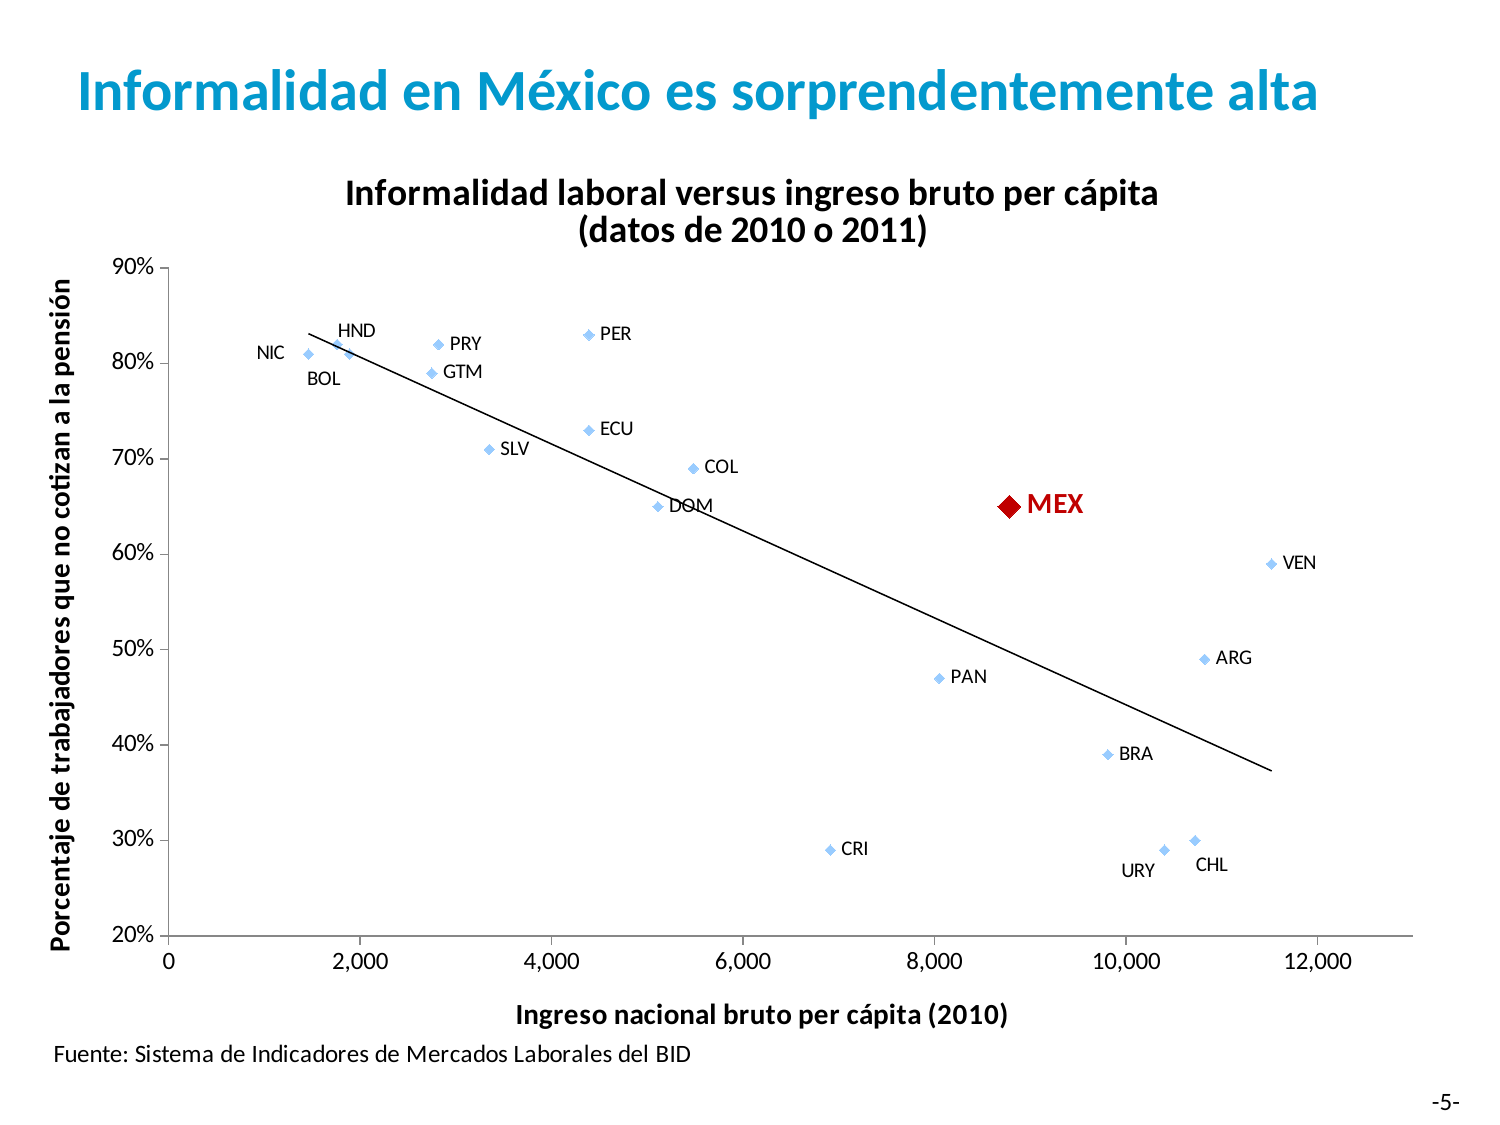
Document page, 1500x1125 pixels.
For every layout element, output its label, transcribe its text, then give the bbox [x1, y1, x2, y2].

title Informalidad en México es sorprendentemente alta [62, 37, 1419, 138]
slide_number -5- [1125, 1077, 1475, 1125]
chart [38, 162, 1462, 1080]
